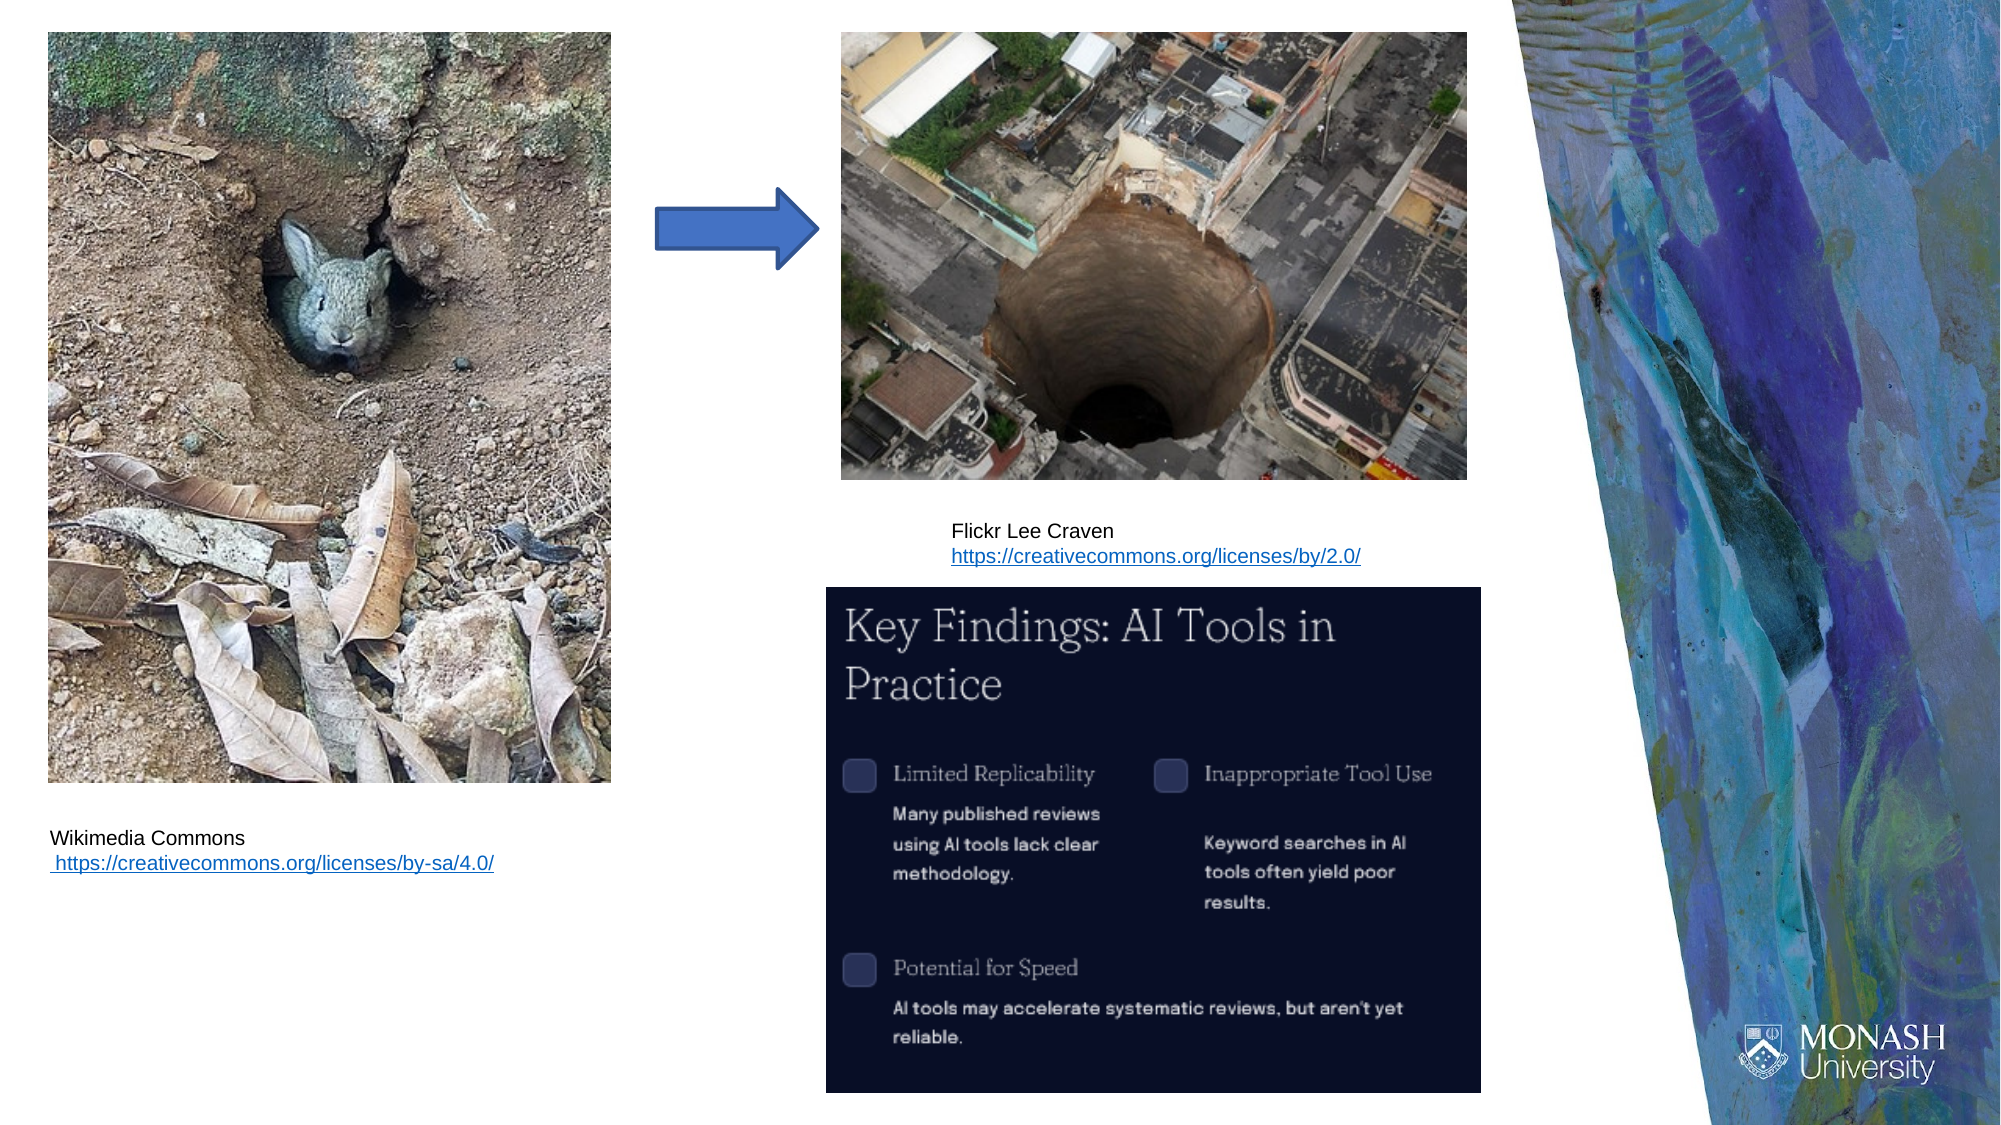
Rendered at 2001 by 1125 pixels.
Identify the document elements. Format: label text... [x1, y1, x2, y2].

text_box Flickr Lee Craven https://creativecommons.org/licenses/by/2.0/ [936, 510, 1539, 576]
text_box [654, 187, 820, 271]
text_box Wikimedia Commons https://creativecommons.org/licenses/by-sa/4.0/ [34, 816, 637, 882]
picture [0, 0, 2001, 1125]
